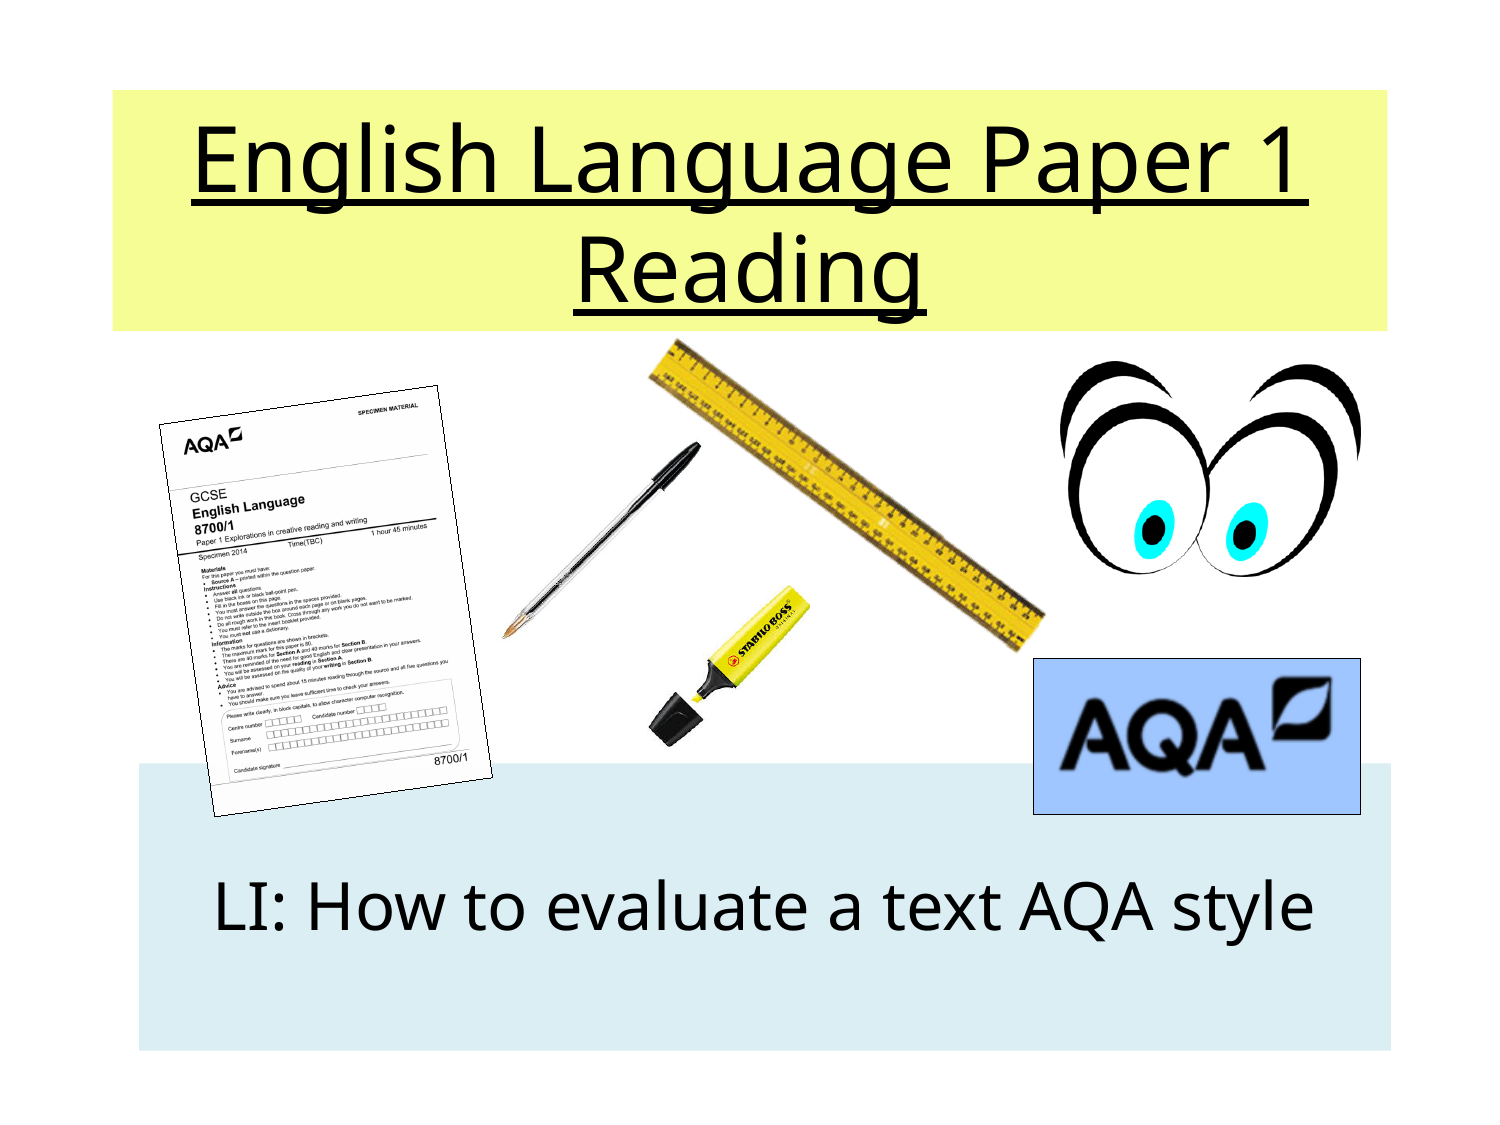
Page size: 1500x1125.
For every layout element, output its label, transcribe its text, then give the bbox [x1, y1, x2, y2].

picture [485, 133, 1361, 857]
picture [160, 386, 492, 816]
title English Language Paper 1 Reading [112, 90, 1388, 332]
subtitle LI: How to evaluate a text AQA style [139, 763, 1391, 1051]
